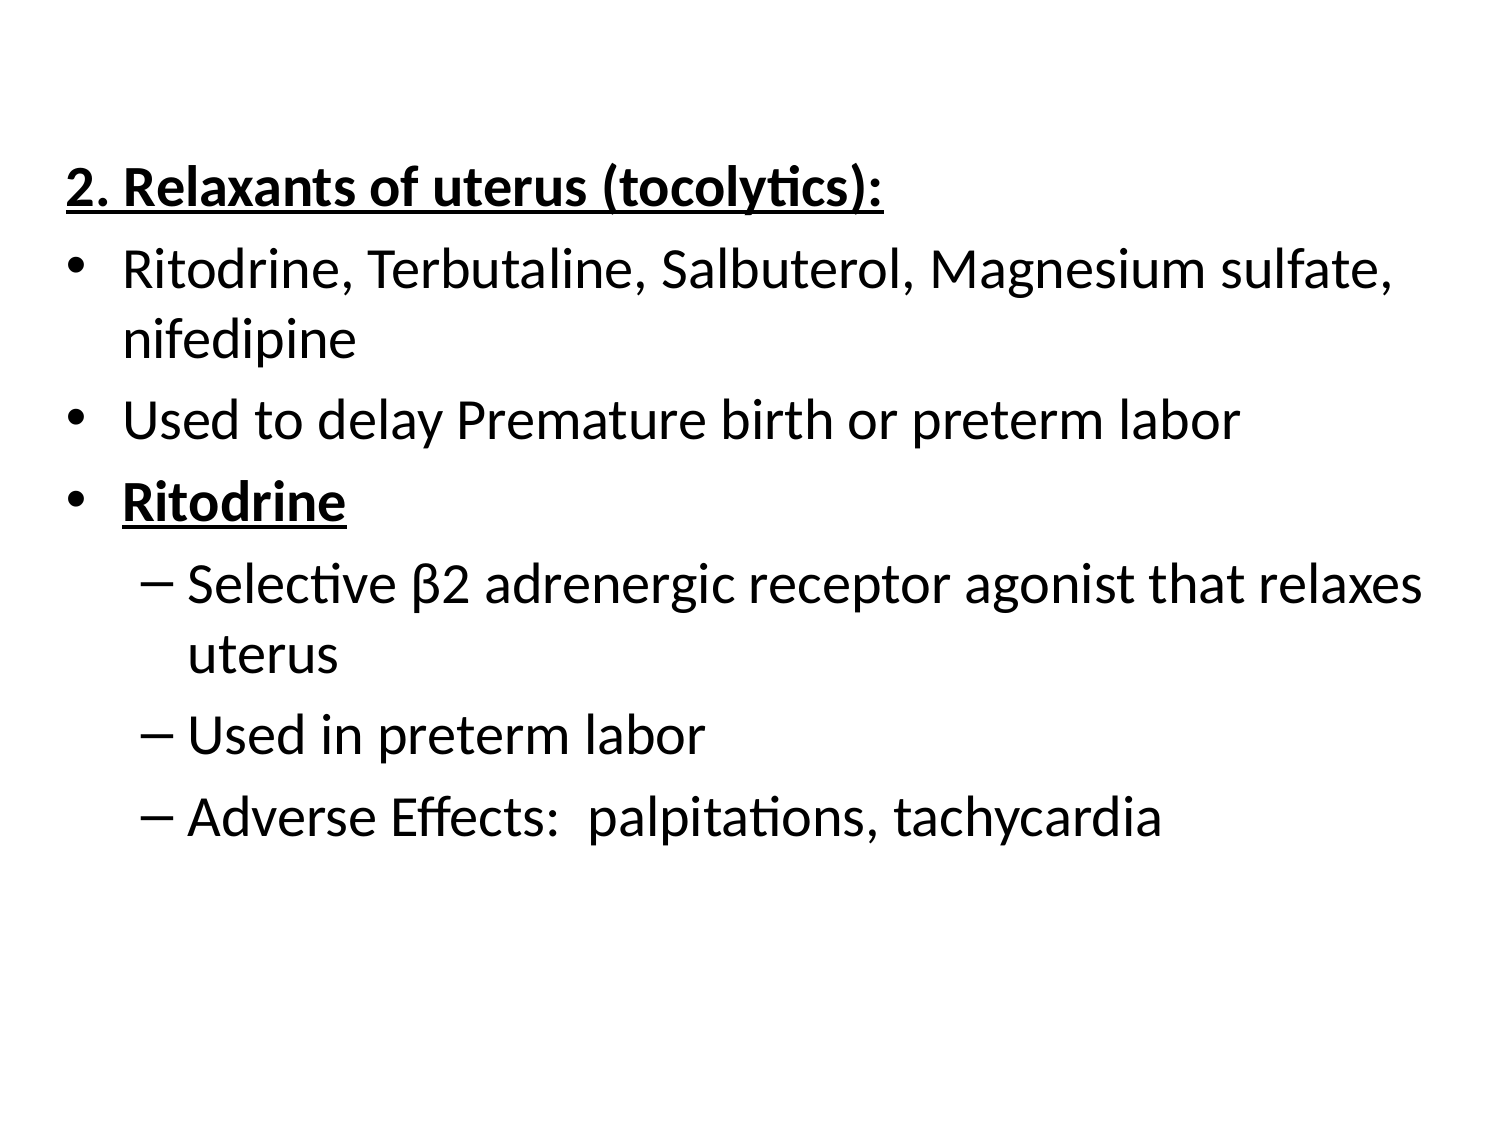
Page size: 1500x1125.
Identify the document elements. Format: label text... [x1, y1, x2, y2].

list 2. Relaxants of uterus (tocolytics): Ritodrine, Terbutaline, Salbuterol, Magnesium sulfate, nifedipine Used to delay Premature birth or preterm labor Ritodrine Selective β2 adrenergic receptor agonist that relaxes uterus Used in preterm labor Adverse Effects: palpitations, tachycardia [50, 140, 1464, 883]
